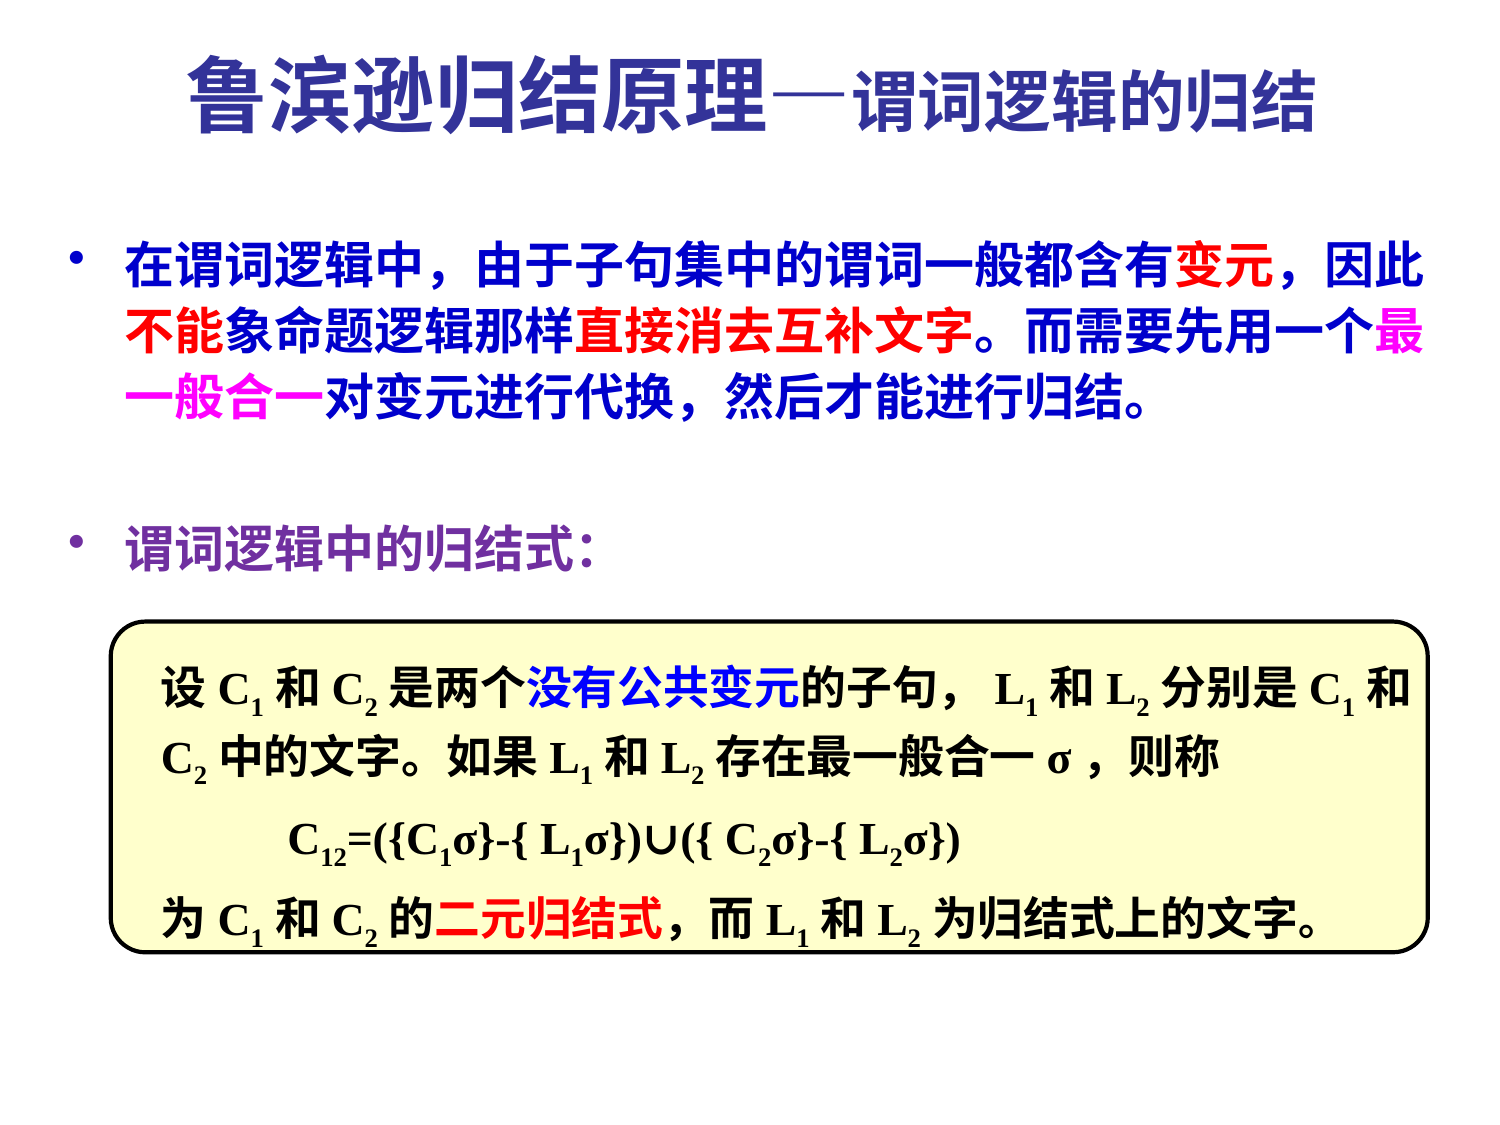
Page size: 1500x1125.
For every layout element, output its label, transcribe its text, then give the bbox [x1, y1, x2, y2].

list 在谓词逻辑中，由于子句集中的谓词一般都含有变元，因此不能象命题逻辑那样直接消去互补文字。而需要先用一个最一般合一对变元进行代换，然后才能进行归结。 谓词逻辑中的归结式： [53, 220, 1459, 551]
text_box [110, 621, 1428, 953]
text_box 鲁滨逊归结原理—谓词逻辑的归结 [76, 19, 1427, 168]
